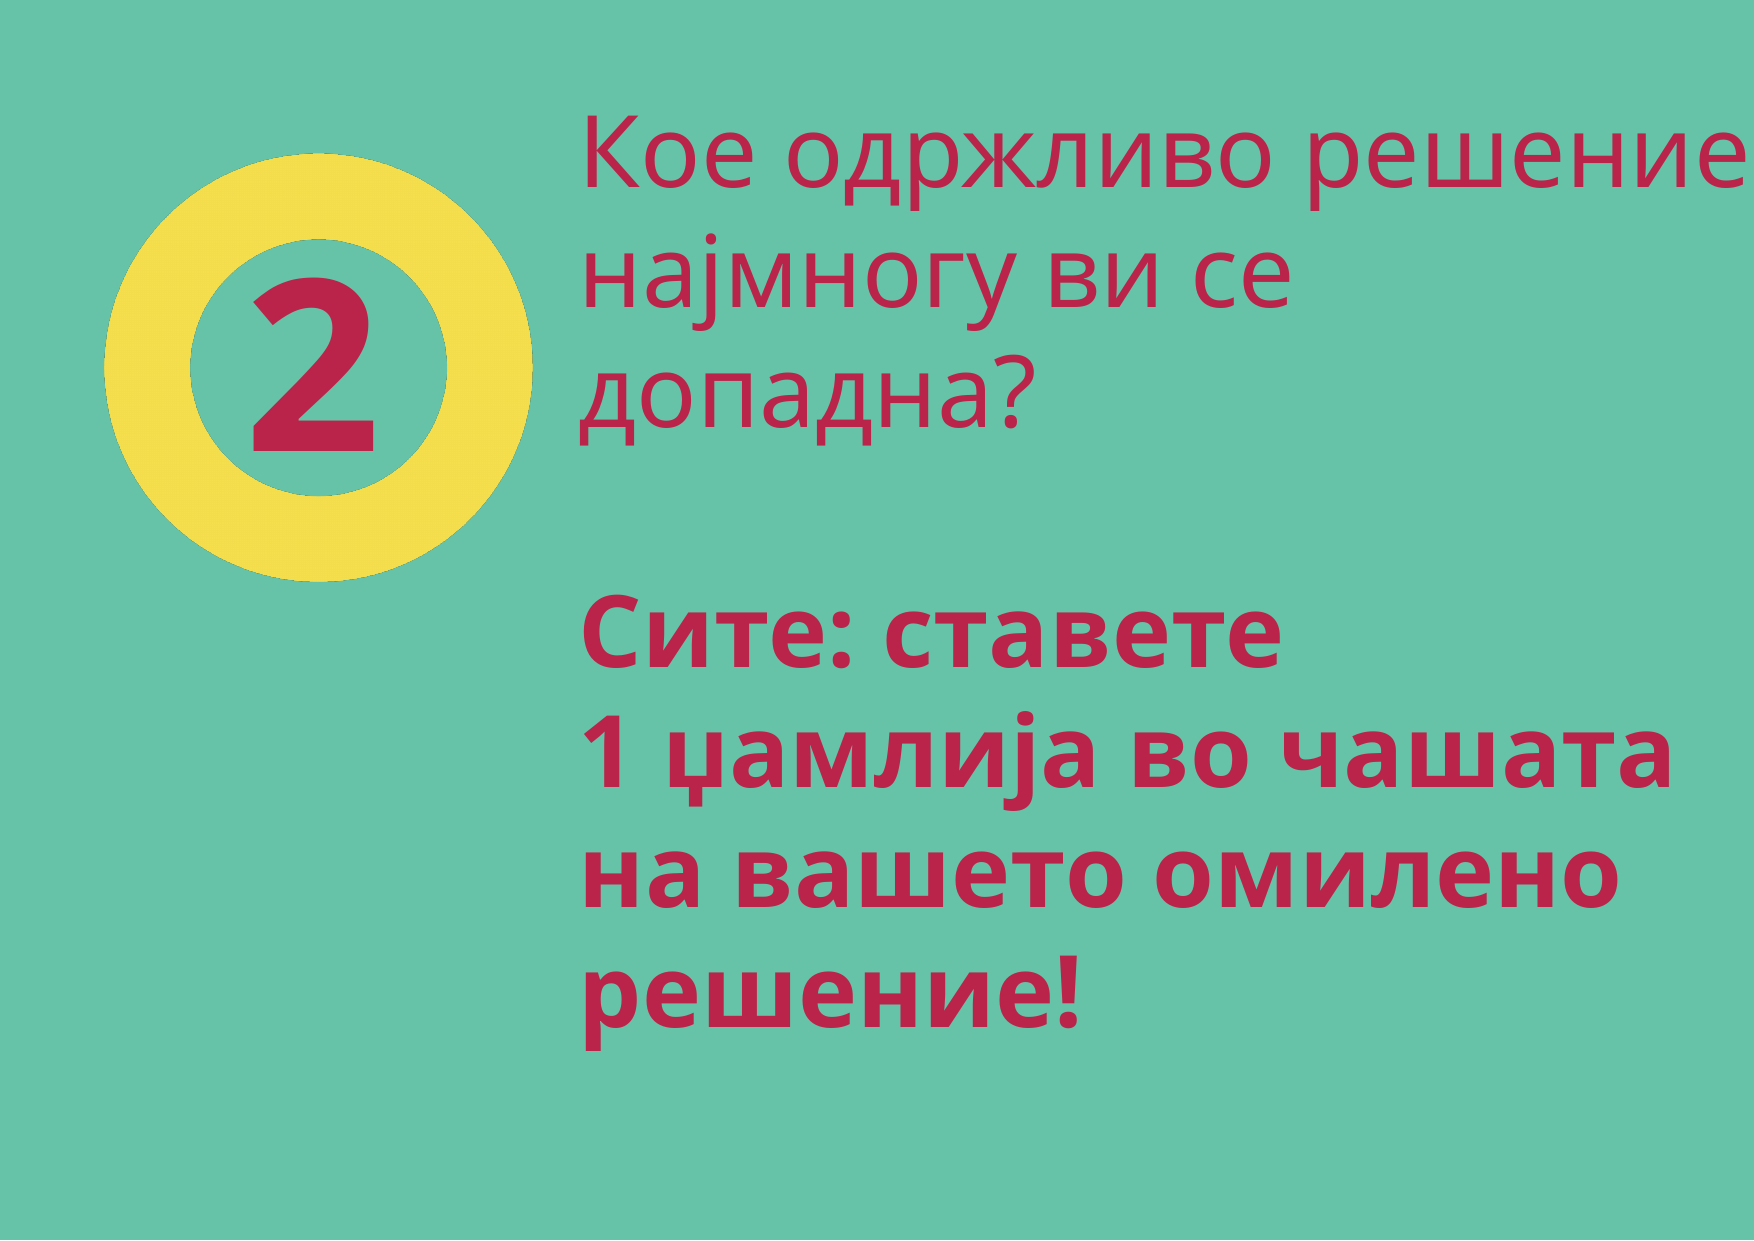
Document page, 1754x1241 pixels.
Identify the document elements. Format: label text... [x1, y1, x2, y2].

text_box Кое одржливо решение најмногу ви се допадна? Сите: ставете 1 џамлија во чашата на вашето омилено решение! [564, 80, 1754, 1055]
picture [104, 153, 533, 582]
